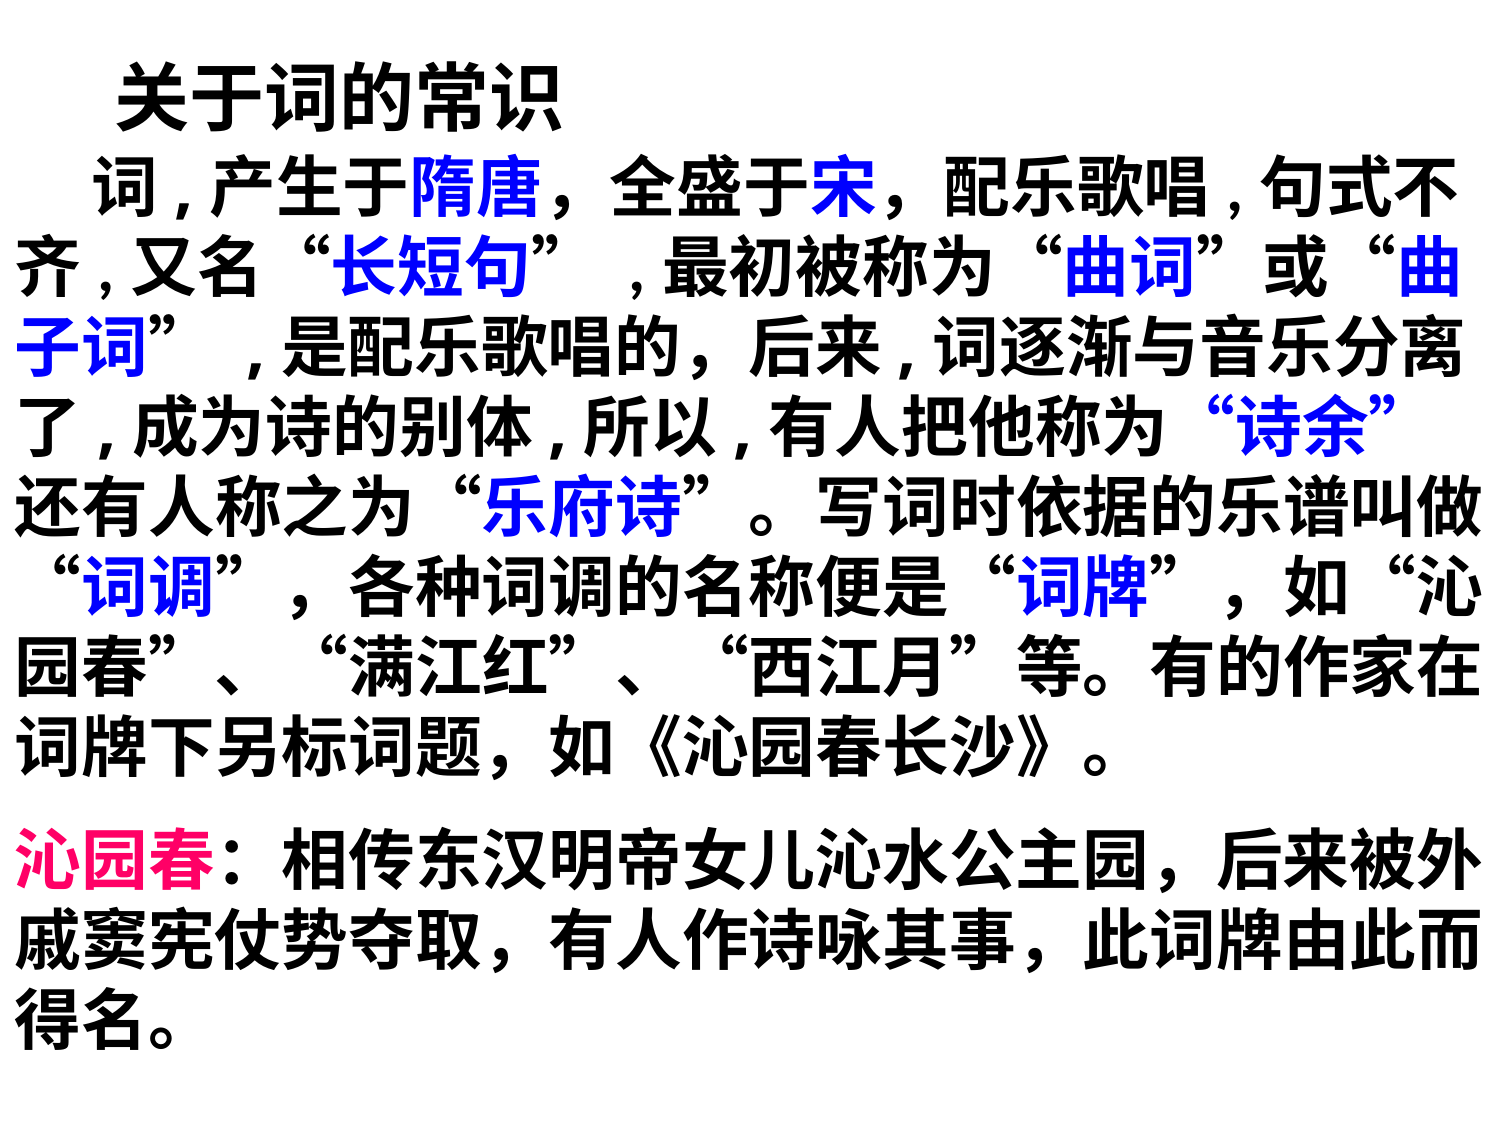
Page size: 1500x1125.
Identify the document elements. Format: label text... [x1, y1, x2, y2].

text_box 词,产生于隋唐，全盛于宋，配乐歌唱,句式不齐,又名“长短句” ,最初被称为“曲词”或“曲子词” ,是配乐歌唱的，后来,词逐渐与音乐分离了,成为诗的别体,所以,有人把他称为“诗余”还有人称之为“乐府诗”。写词时依据的乐谱叫做“词调”，各种词调的名称便是“词牌”，如“沁园春”、“满江红”、“西江月”等。有的作家在词牌下另标词题，如《沁园春长沙》。 沁园春：相传东汉明帝女儿沁水公主园，后来被外戚窦宪仗势夺取，有人作诗咏其事，此词牌由此而得名。 [0, 137, 1500, 1125]
text_box 关于词的常识 [100, 42, 1248, 148]
